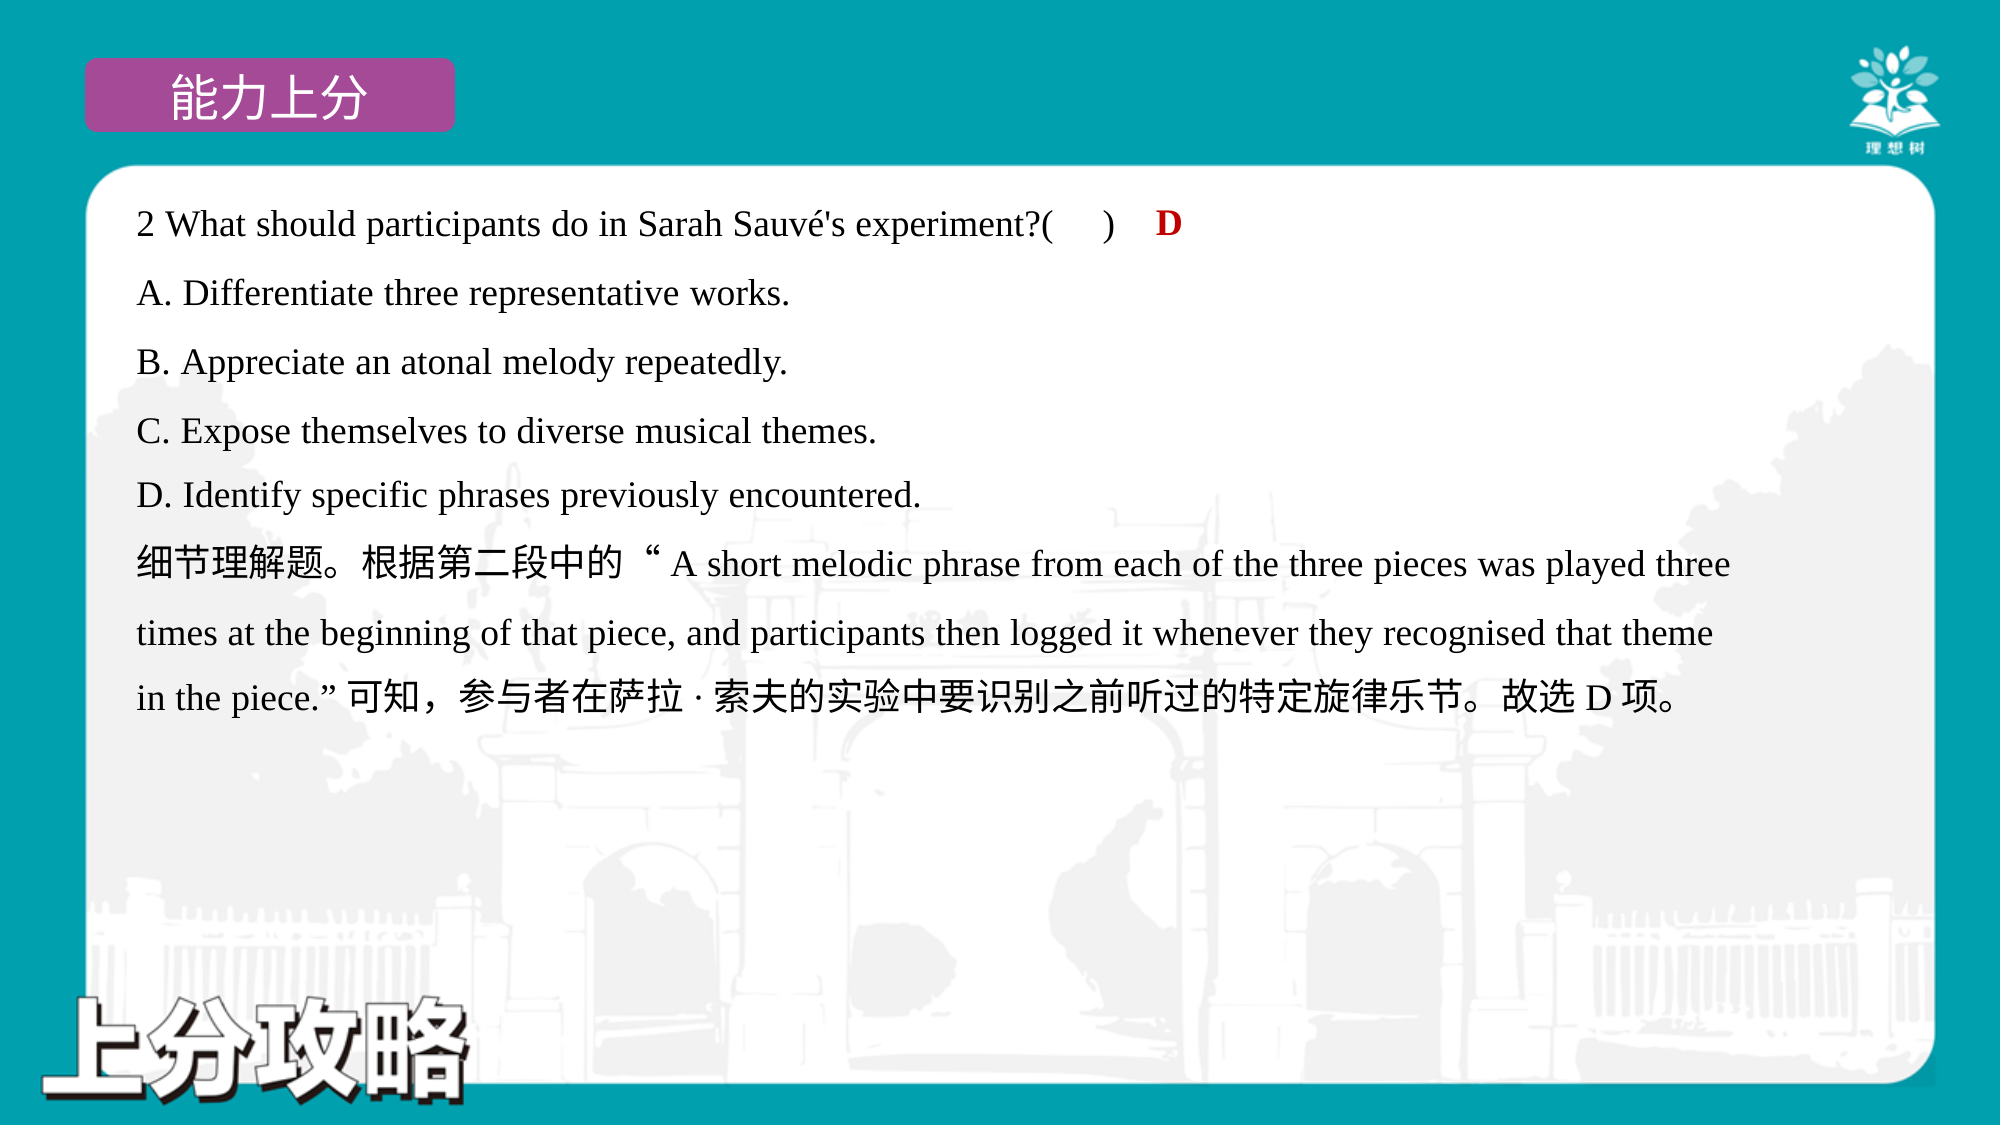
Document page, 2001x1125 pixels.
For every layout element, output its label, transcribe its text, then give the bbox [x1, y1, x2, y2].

text_box A. Differentiate three representative works. B. Appreciate an atonal melody repeatedly. C. Expose themselves to diverse musical themes. D. Identify specific phrases previously encountered. [136, 244, 1865, 509]
text_box D [1142, 176, 1197, 236]
picture [0, 0, 2000, 1125]
text_box 2 What should participants do in Sarah Sauvé's experiment?( ) [136, 176, 1865, 237]
text_box 细节理解题。根据第二段中的“A short melodic phrase from each of the three pieces was played three times at the beginning of that piece, and participants then logged it whenever they recognised that theme in the piece.”可知，参与者在萨拉·索夫的实验中要识别之前听过的特定旋律乐节。故选D项。 [136, 515, 1865, 711]
